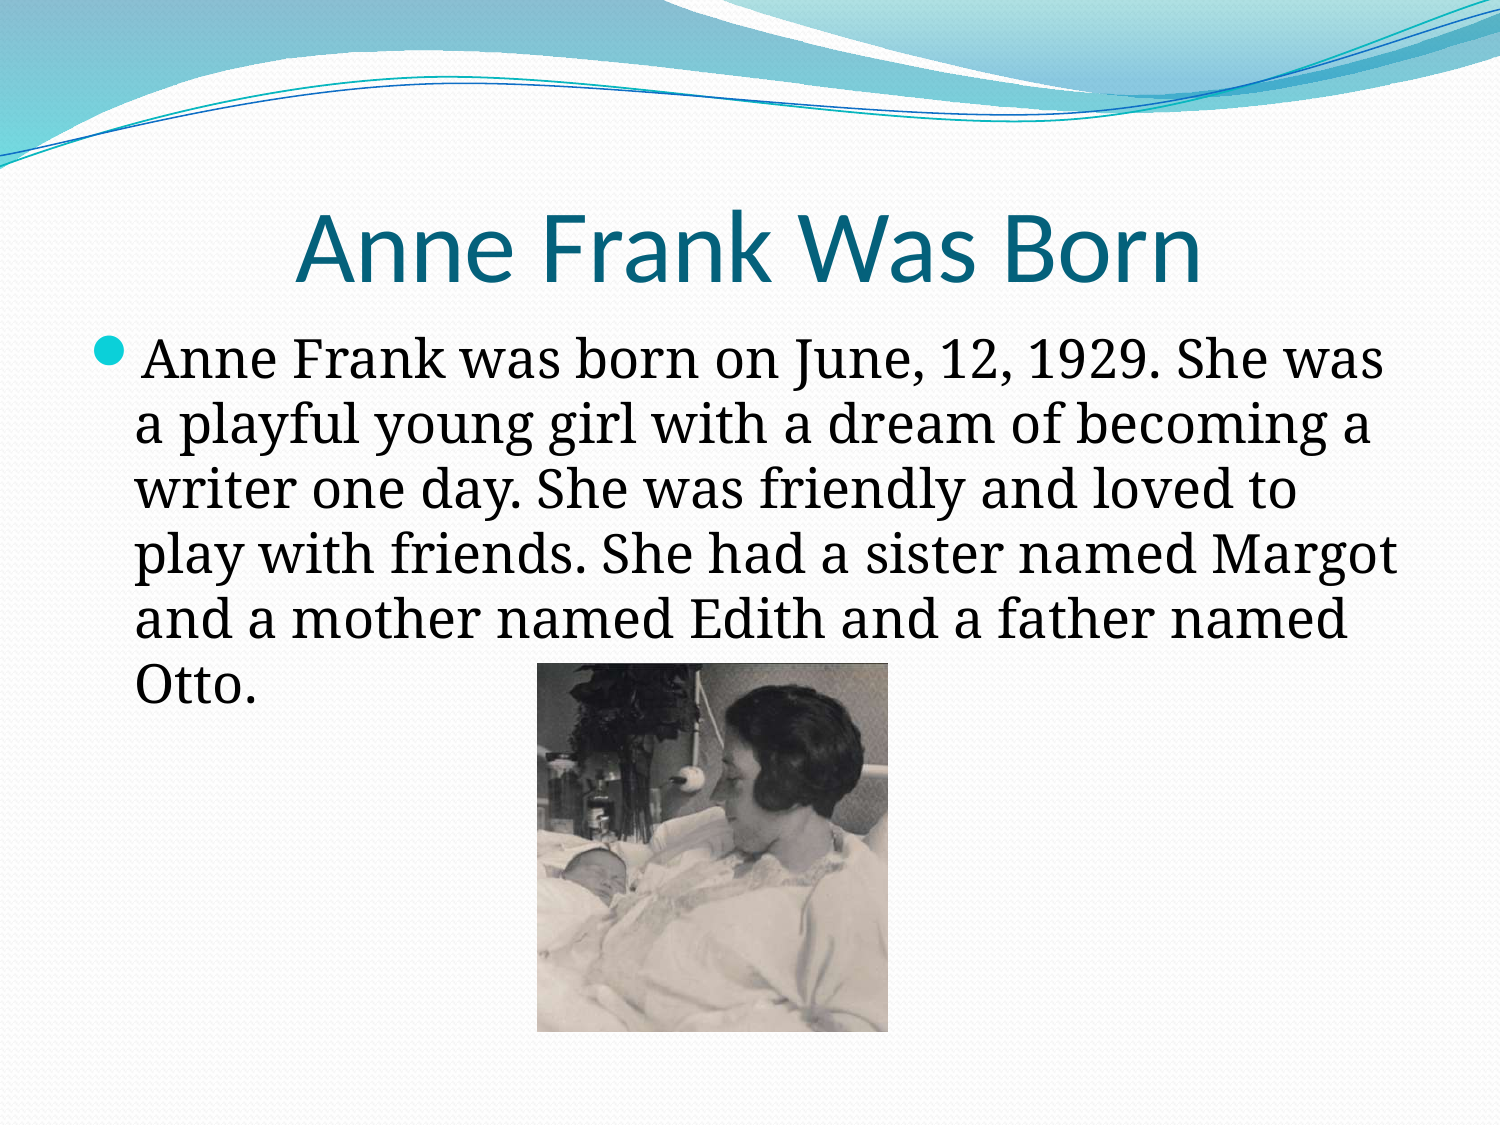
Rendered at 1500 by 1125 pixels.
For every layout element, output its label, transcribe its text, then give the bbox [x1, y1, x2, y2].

title Anne Frank Was Born [75, 115, 1425, 303]
list Anne Frank was born on June, 12, 1929. She was a playful young girl with a dream of becoming a writer one day. She was friendly and loved to play with friends. She had a sister named Margot and a mother named Edith and a father named Otto. [75, 317, 1425, 1038]
picture [537, 663, 888, 1032]
